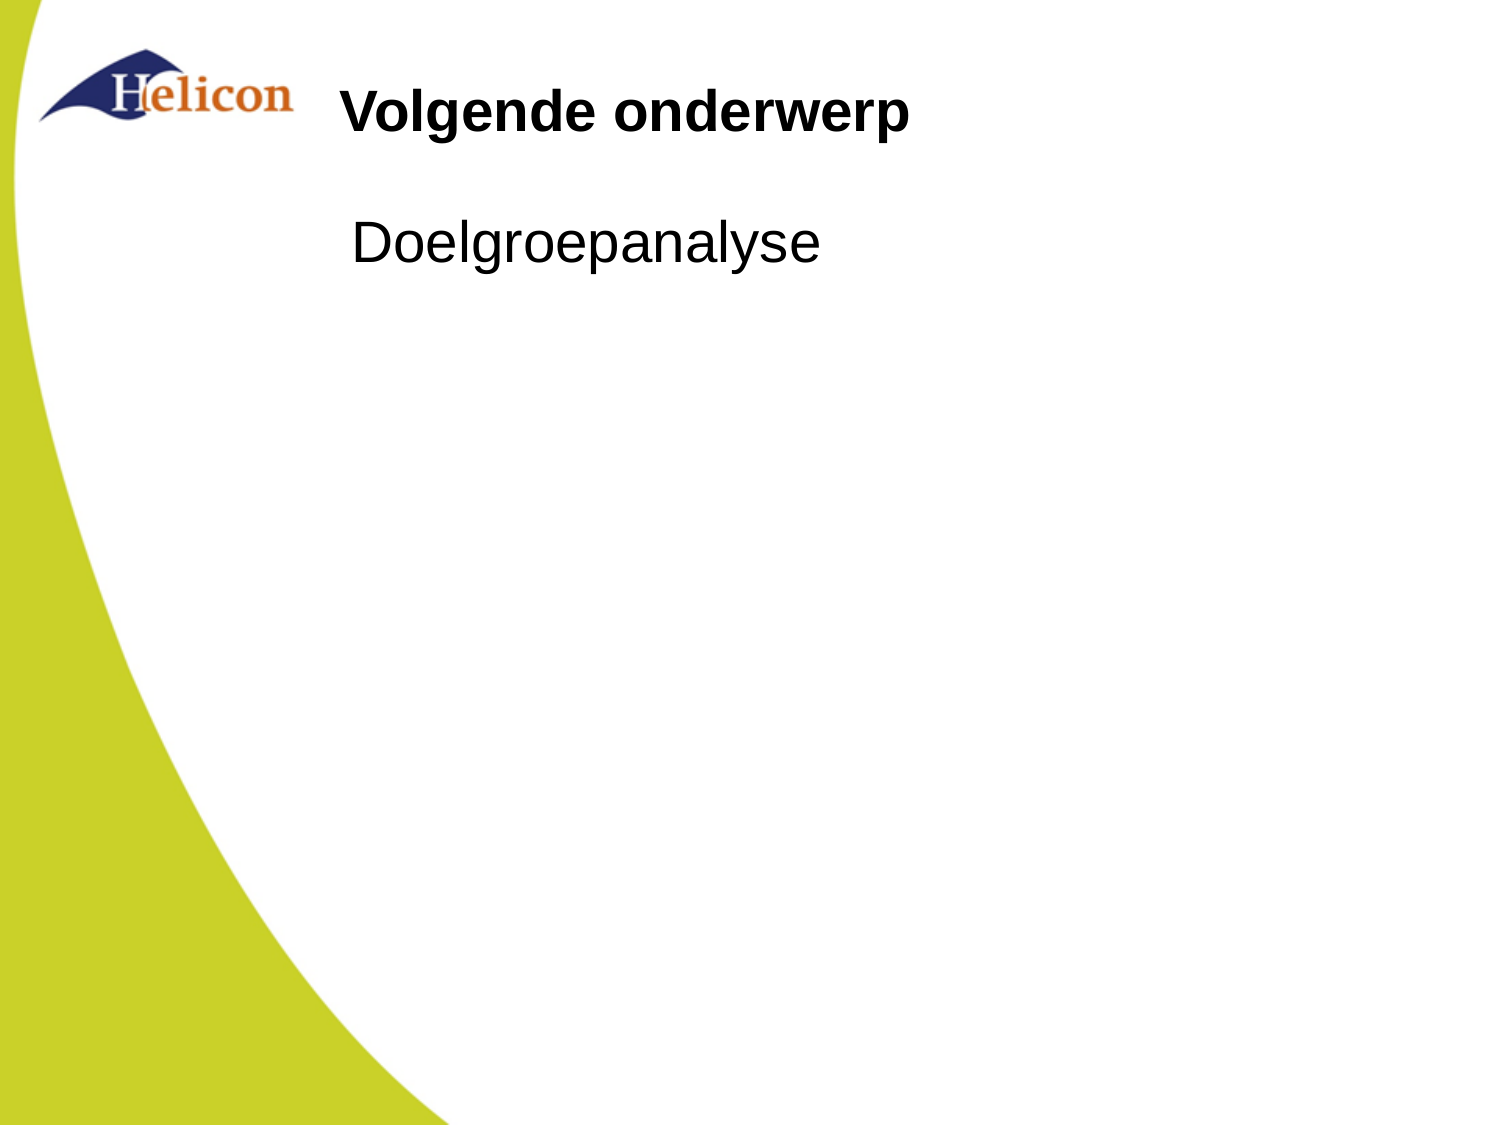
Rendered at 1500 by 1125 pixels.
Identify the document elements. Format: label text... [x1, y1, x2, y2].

list Doelgroepanalyse [336, 196, 1425, 1005]
title Volgende onderwerp [324, 54, 1415, 161]
picture [0, 0, 1500, 1125]
